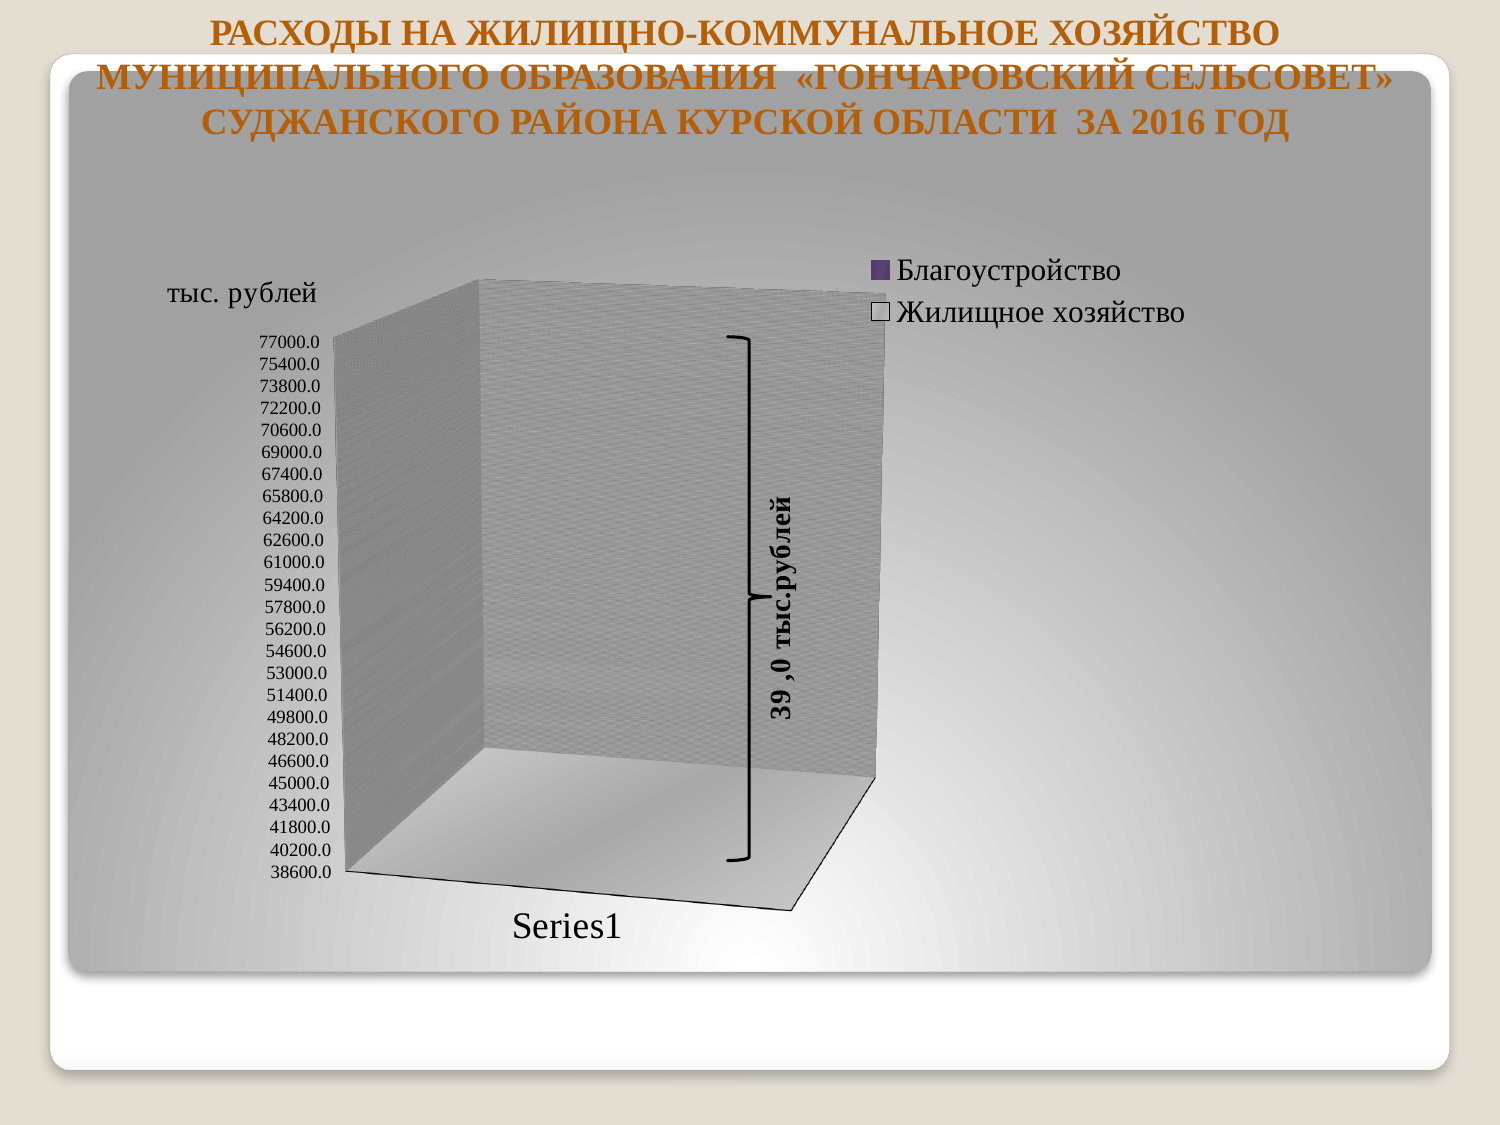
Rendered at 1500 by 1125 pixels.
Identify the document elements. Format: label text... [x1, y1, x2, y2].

chart [152, 234, 1419, 1044]
text_box [984, 949, 1465, 1081]
text_box Расходы на жилищно-коммунальное хозяйство муниципального образования «Гончаровский сельсовет» суджанского района курской области за 2016 год [70, 0, 1421, 149]
text_box [1424, 292, 1430, 399]
